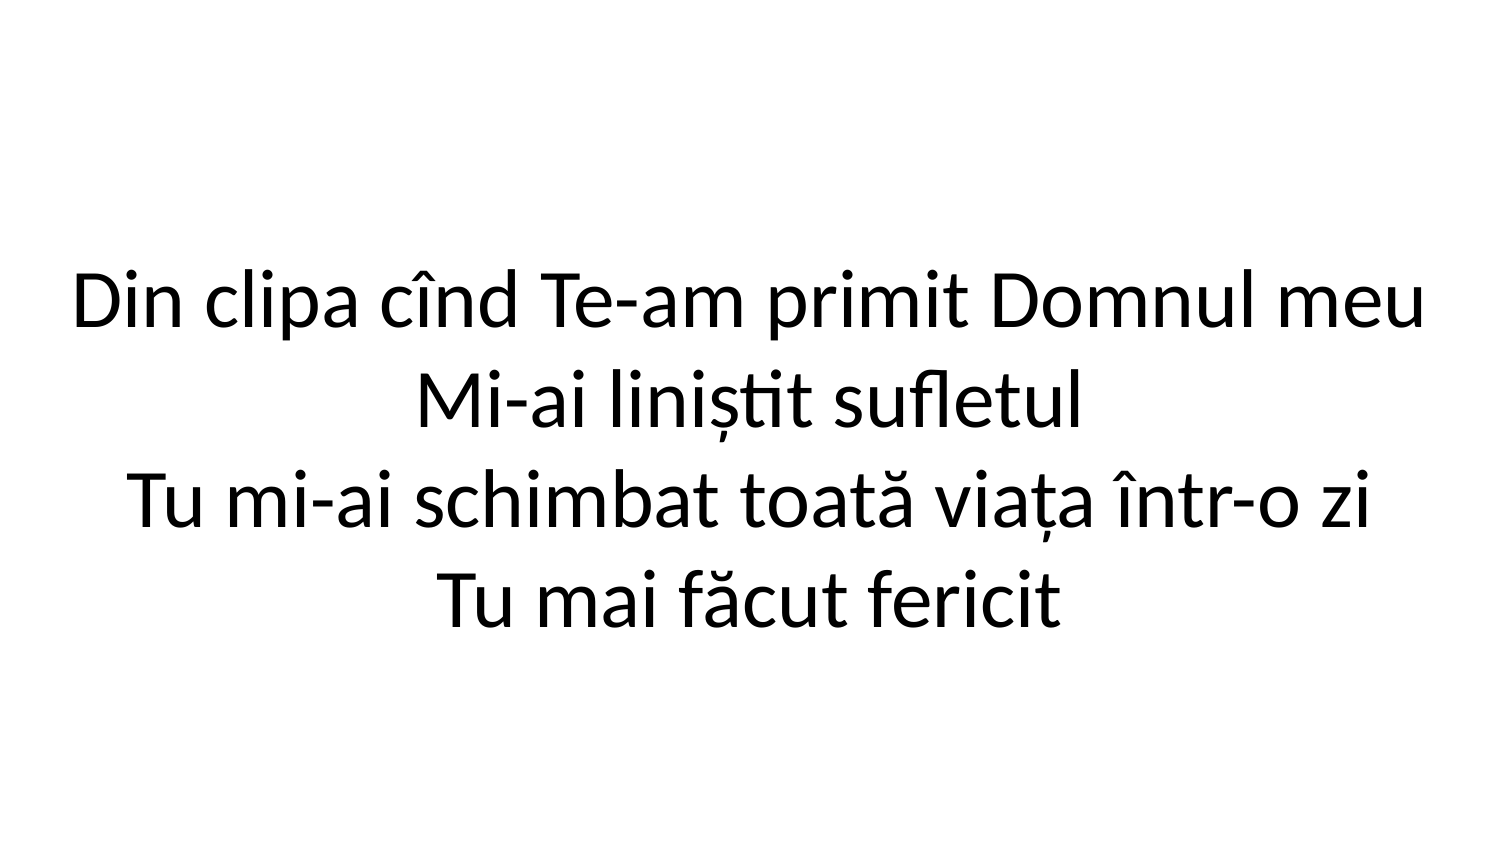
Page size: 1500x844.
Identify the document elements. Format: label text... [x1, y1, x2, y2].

text_box Din clipa cînd Te-am primit Domnul meu Mi-ai liniștit sufletul Tu mi-ai schimbat toată viața într-o zi Tu mai făcut fericit [56, 192, 1444, 652]
